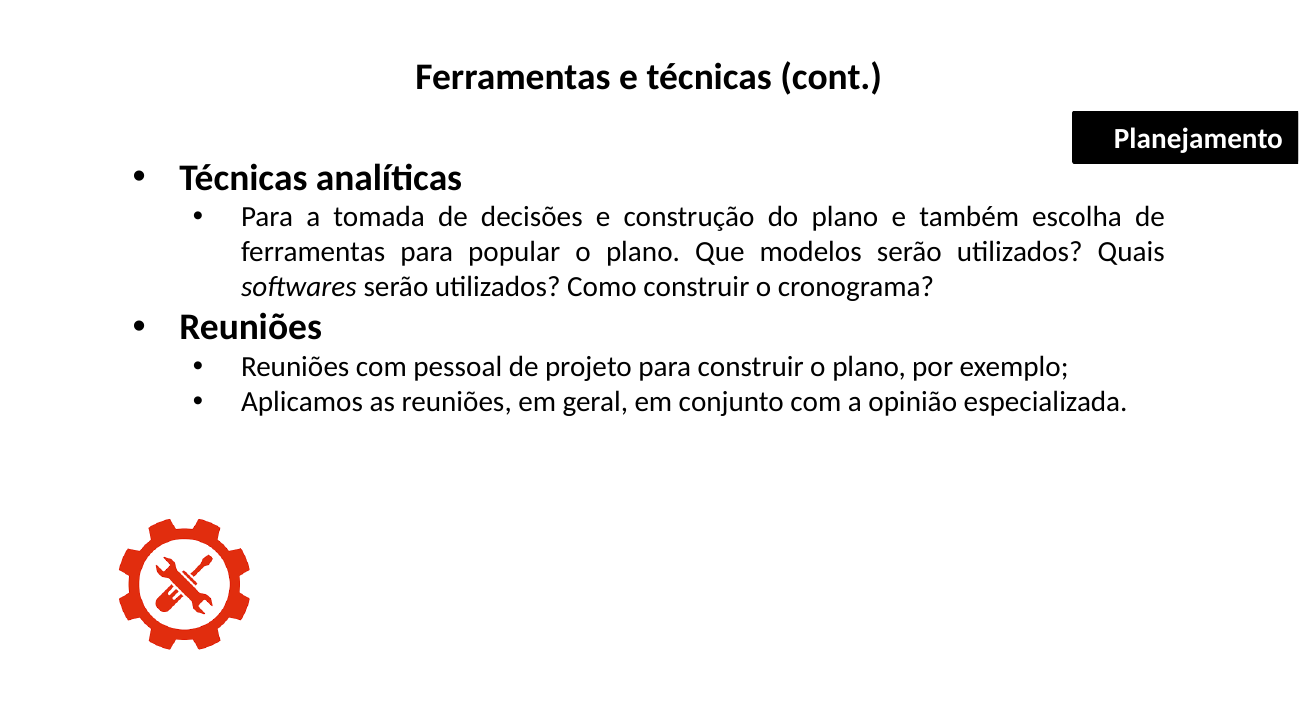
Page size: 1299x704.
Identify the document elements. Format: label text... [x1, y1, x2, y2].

text_box Planejamento [1074, 112, 1299, 162]
text_box Ferramentas e técnicas (cont.) [0, 44, 1299, 106]
picture [117, 517, 251, 651]
text_box Técnicas analíticas Para a tomada de decisões e construção do plano e também escolha de ferramentas para popular o plano. Que modelos serão utilizados? Quais softwares serão utilizados? Como construir o cronograma? Reuniões Reuniões com pessoal de projeto para construir o plano, por exemplo; Aplicamos as reuniões, em geral, em conjunto com a opinião especializada. [117, 145, 1181, 428]
